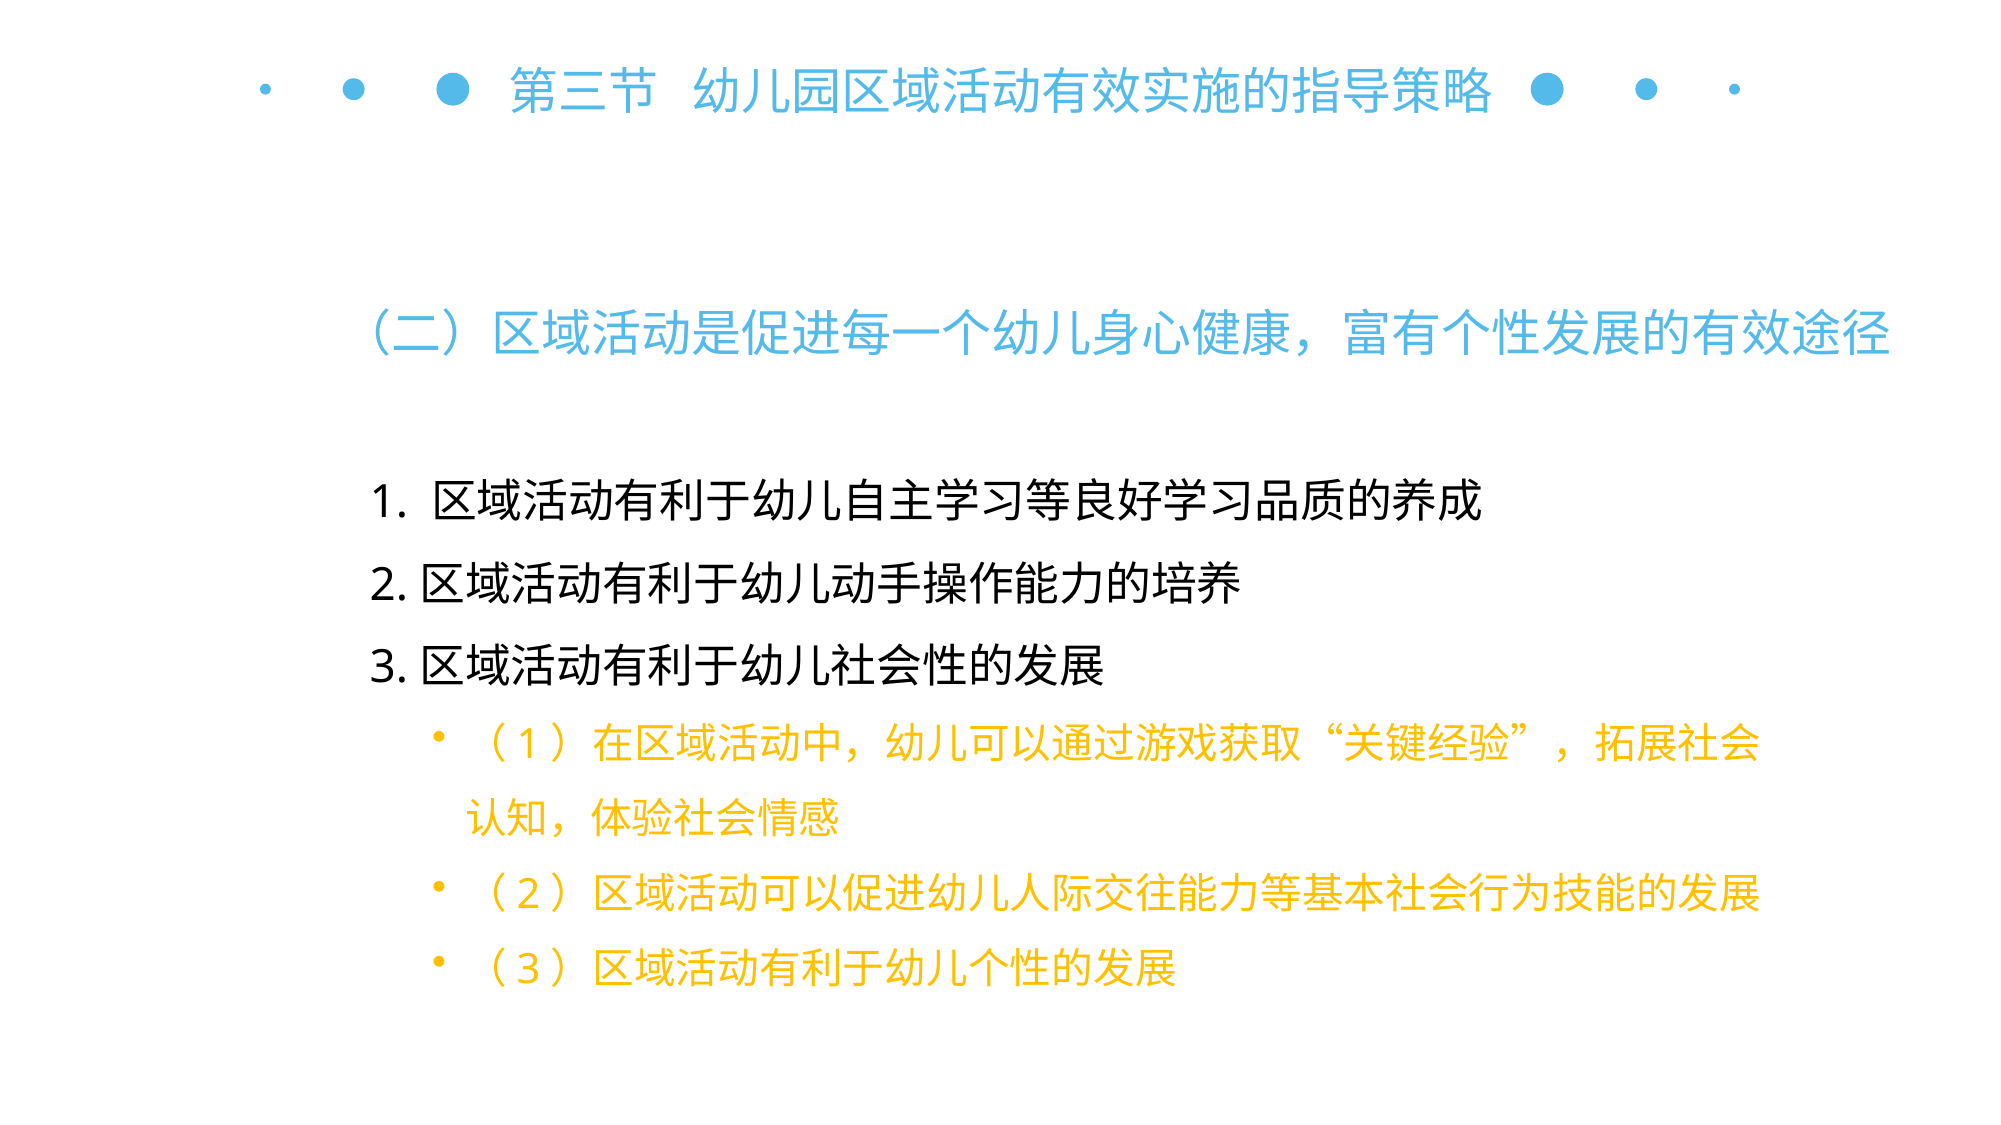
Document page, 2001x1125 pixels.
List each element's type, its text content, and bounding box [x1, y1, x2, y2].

text_box [1729, 83, 1741, 95]
text_box [1530, 72, 1564, 106]
text_box （二）区域活动是促进每一个幼儿身心健康，富有个性发展的有效途径 [334, 263, 2000, 369]
text_box [342, 78, 365, 101]
text_box 1. 区域活动有利于幼儿自主学习等良好学习品质的养成 2.区域活动有利于幼儿动手操作能力的培养 3.区域活动有利于幼儿社会性的发展 （1）在区域活动中，幼儿可以通过游戏获取“关键经验”，拓展社会认知，体验社会情感 （2）区域活动可以促进幼儿人际交往能力等基本社会行为技能的发展 （3）区域活动有利于幼儿个性的发展 [257, 436, 1805, 999]
text_box [1635, 78, 1658, 101]
text_box 第三节 幼儿园区域活动有效实施的指导策略 [500, 51, 1500, 127]
text_box [436, 72, 470, 106]
text_box [259, 83, 271, 95]
